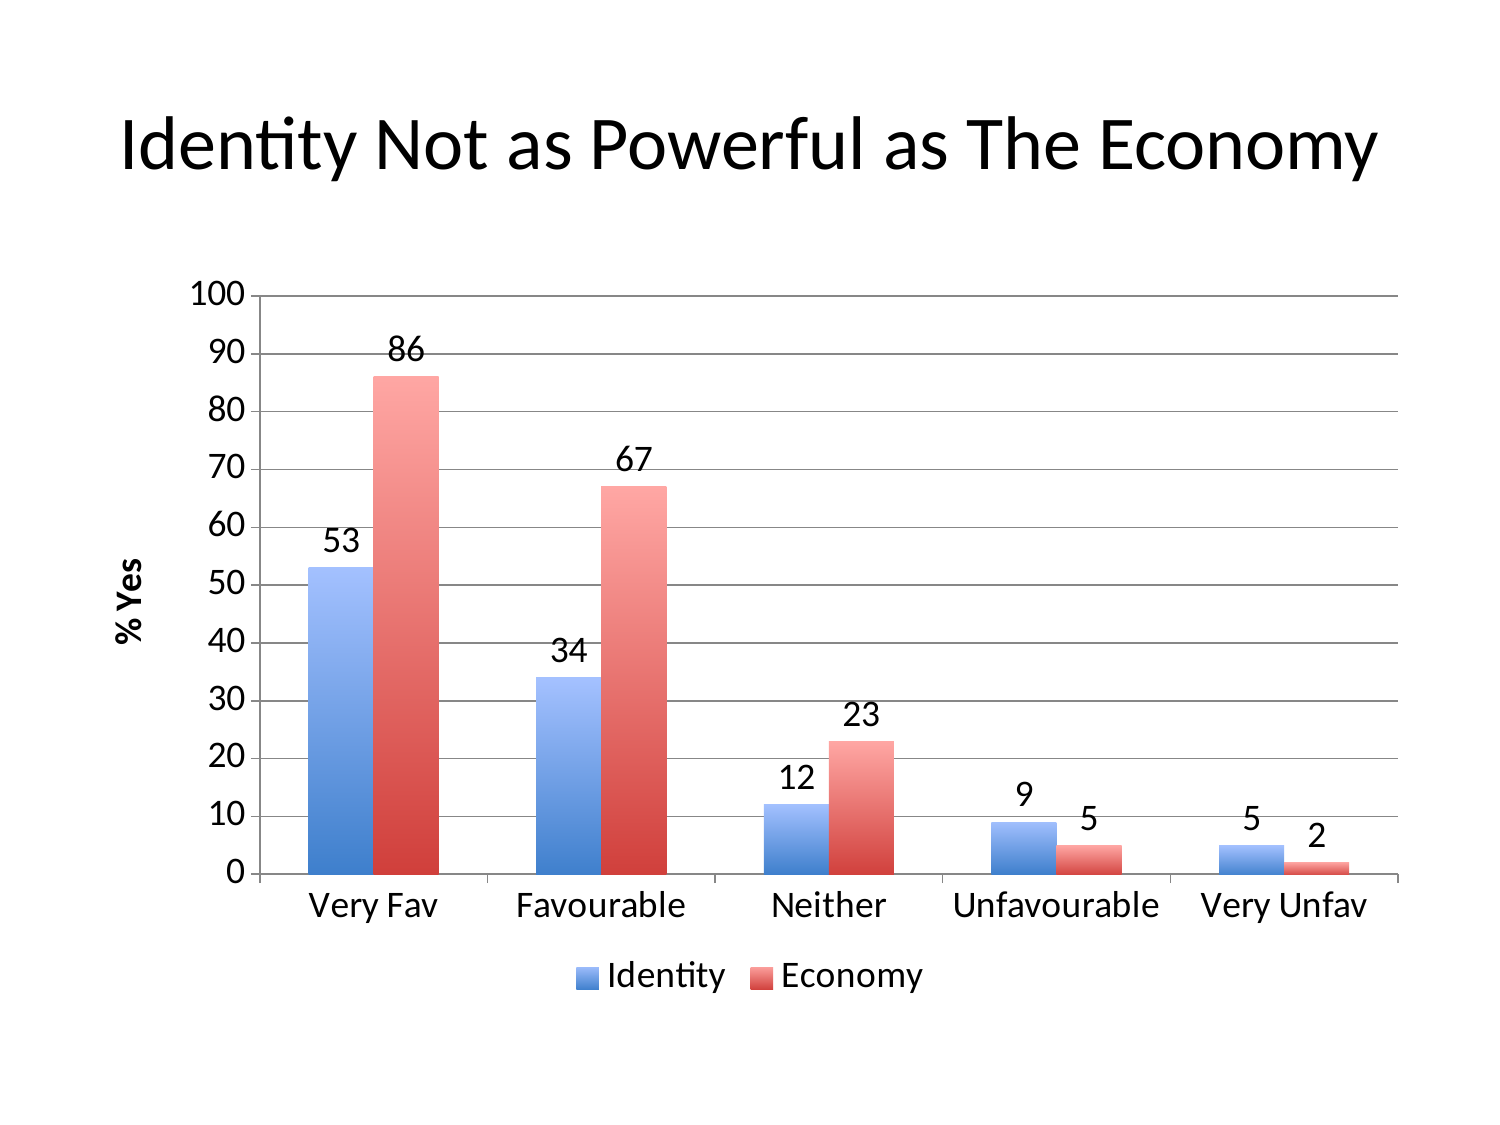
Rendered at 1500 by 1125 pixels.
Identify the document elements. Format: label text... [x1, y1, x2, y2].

title Identity Not as Powerful as The Economy [75, 45, 1425, 233]
chart [74, 262, 1426, 1006]
